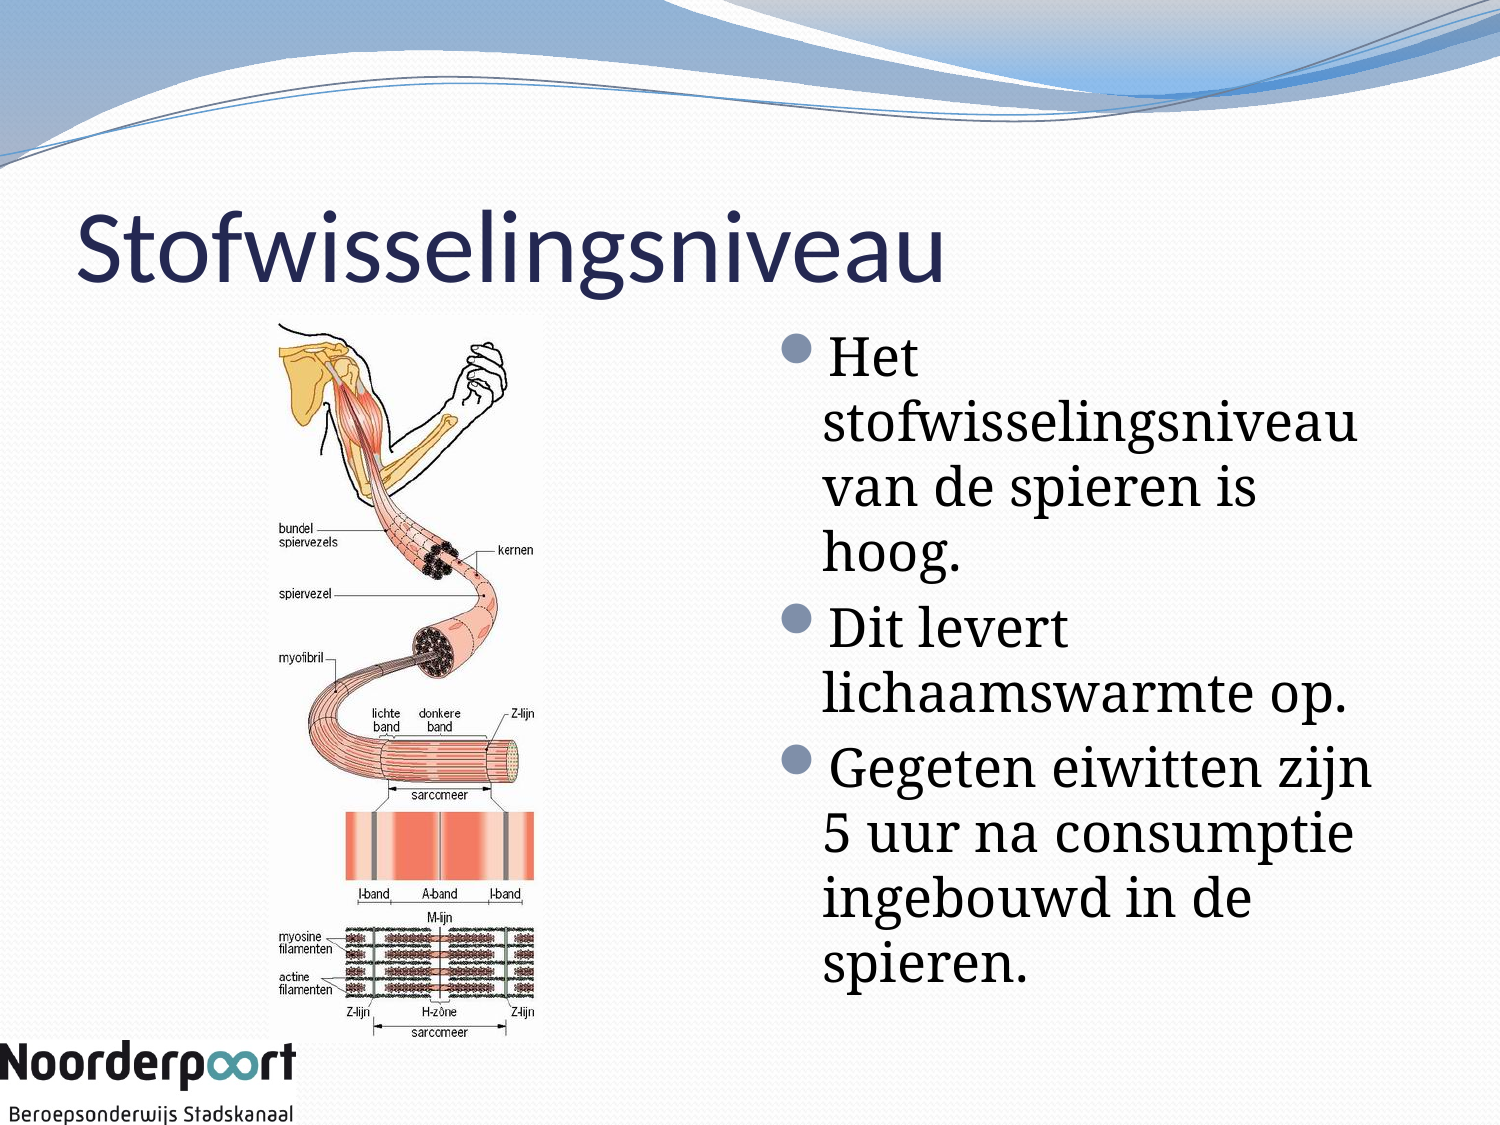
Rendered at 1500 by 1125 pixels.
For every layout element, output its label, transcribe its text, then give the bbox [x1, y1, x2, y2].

list Het stofwisselingsniveau van de spieren is hoog. Dit levert lichaamswarmte op. Gegeten eiwitten zijn 5 uur na consumptie ingebouwd in de spieren. [762, 314, 1425, 1043]
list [269, 314, 544, 1043]
title Stofwisselingsniveau [75, 115, 1425, 303]
picture [0, 1040, 296, 1125]
